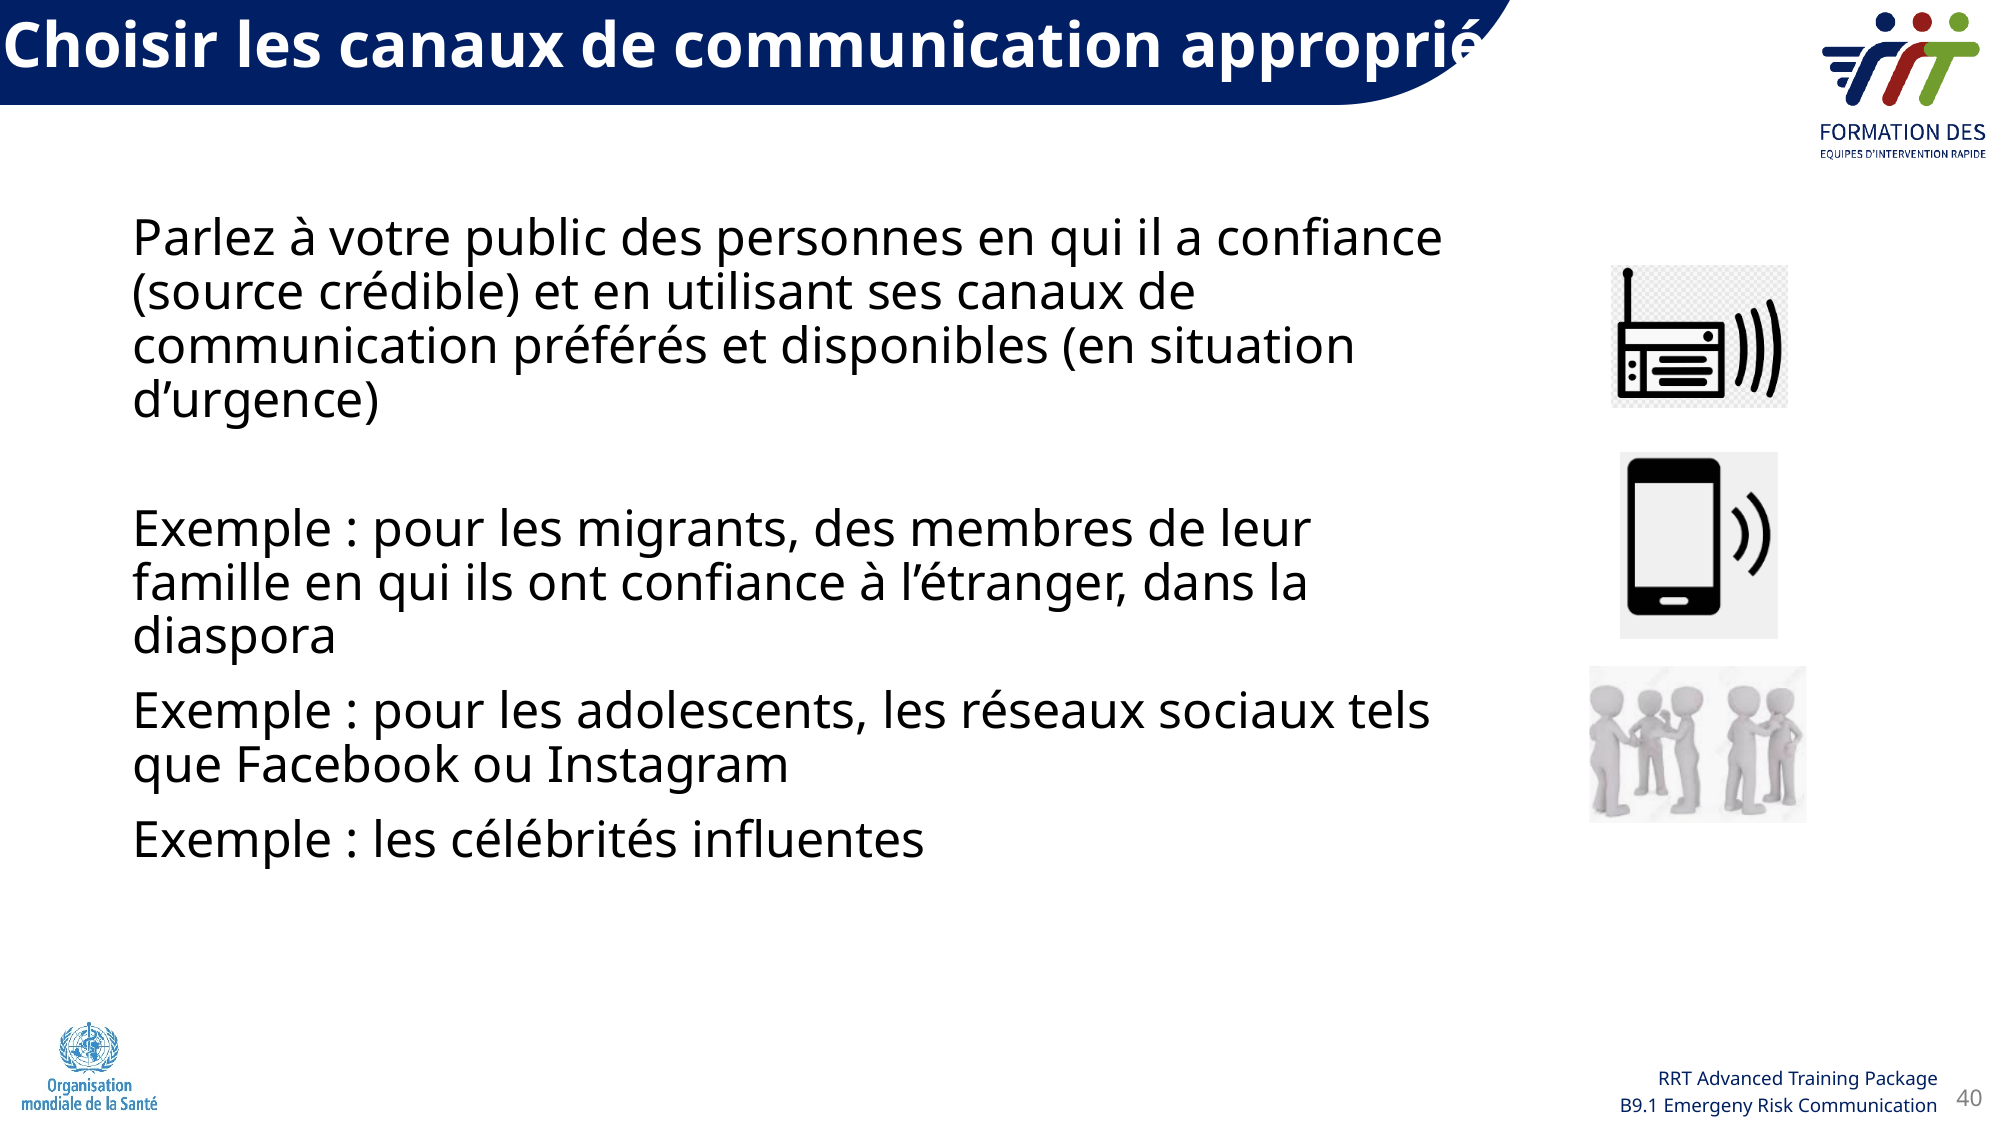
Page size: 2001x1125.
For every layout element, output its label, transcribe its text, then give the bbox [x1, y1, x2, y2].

picture [1587, 665, 1812, 823]
picture [1820, 11, 1986, 160]
list Parlez à votre public des personnes en qui il a confiance (source crédible) et en utilisant ses canaux de communication préférés et disponibles (en situation d’urgence) Exemple : pour les migrants, des membres de leur famille en qui ils ont confiance à l’étranger, dans la diaspora Exemple : pour les adolescents, les réseaux sociaux tels que Facebook ou Instagram Exemple : les célébrités influentes [124, 204, 1475, 969]
text_box Choisir les canaux de communication appropriés [0, 0, 1605, 100]
picture [1619, 452, 1780, 641]
picture [20, 1020, 158, 1111]
picture [0, 100, 1533, 105]
picture [1611, 264, 1788, 409]
